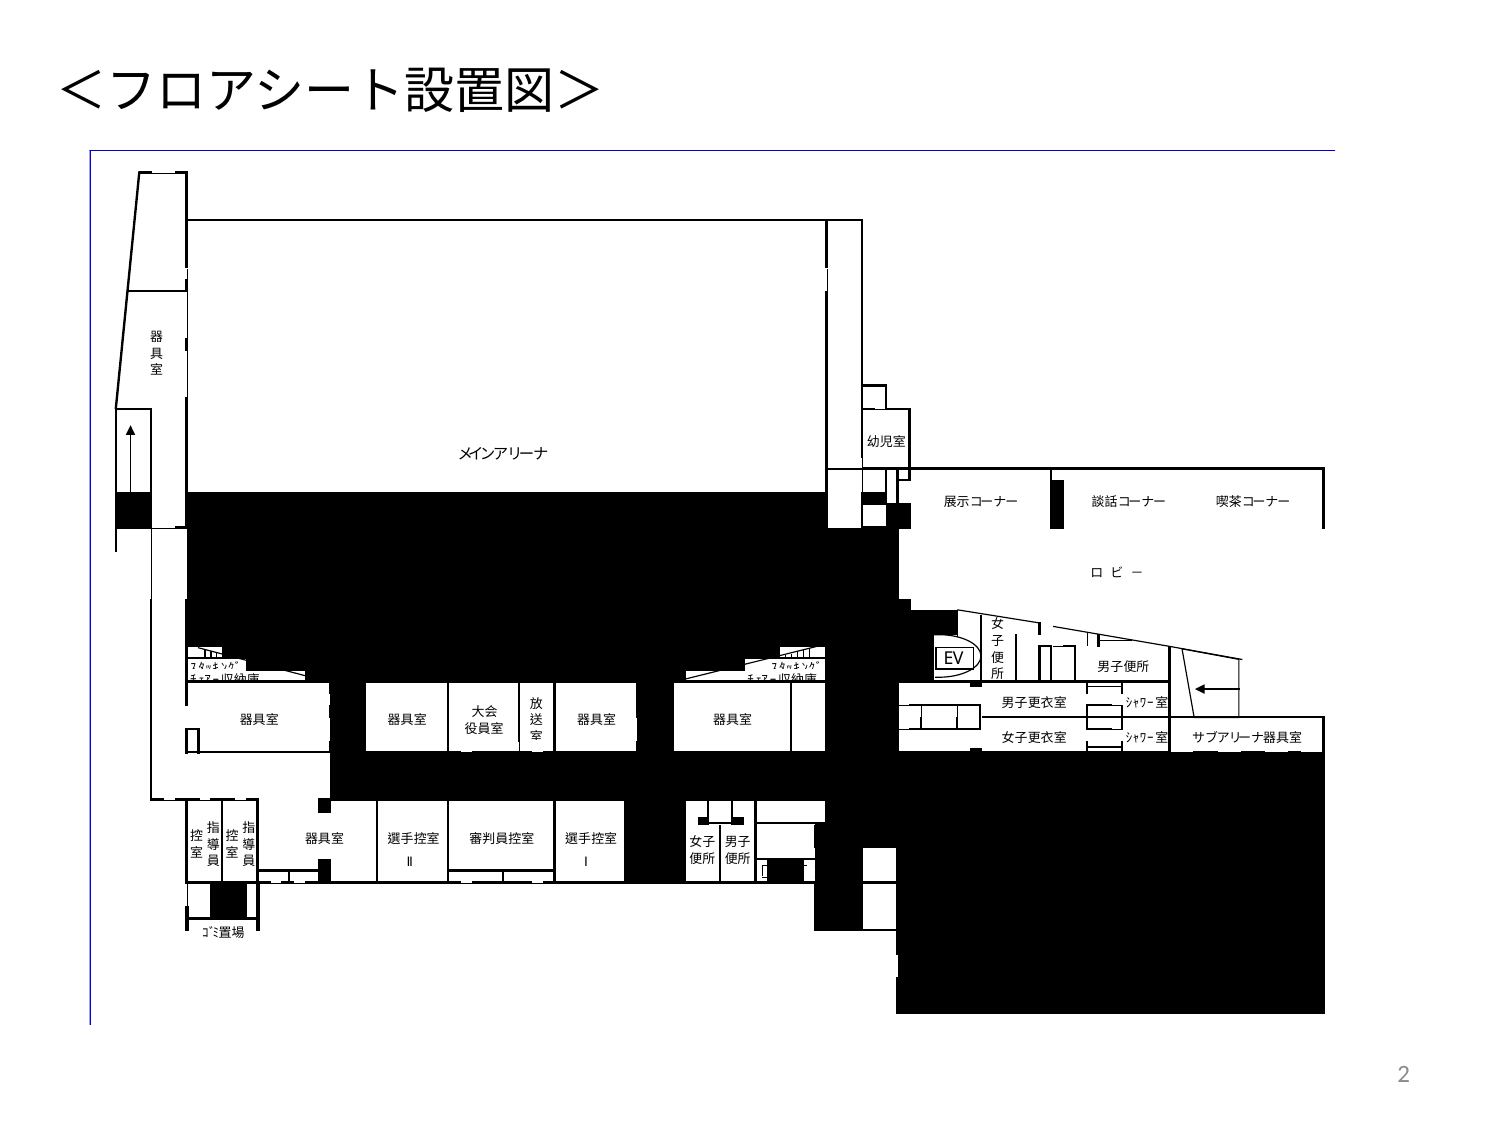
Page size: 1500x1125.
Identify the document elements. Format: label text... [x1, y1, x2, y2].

slide_number 2 [1074, 1042, 1425, 1103]
picture [88, 148, 1337, 1026]
title ＜フロアシート設置図＞ [41, 54, 1447, 124]
